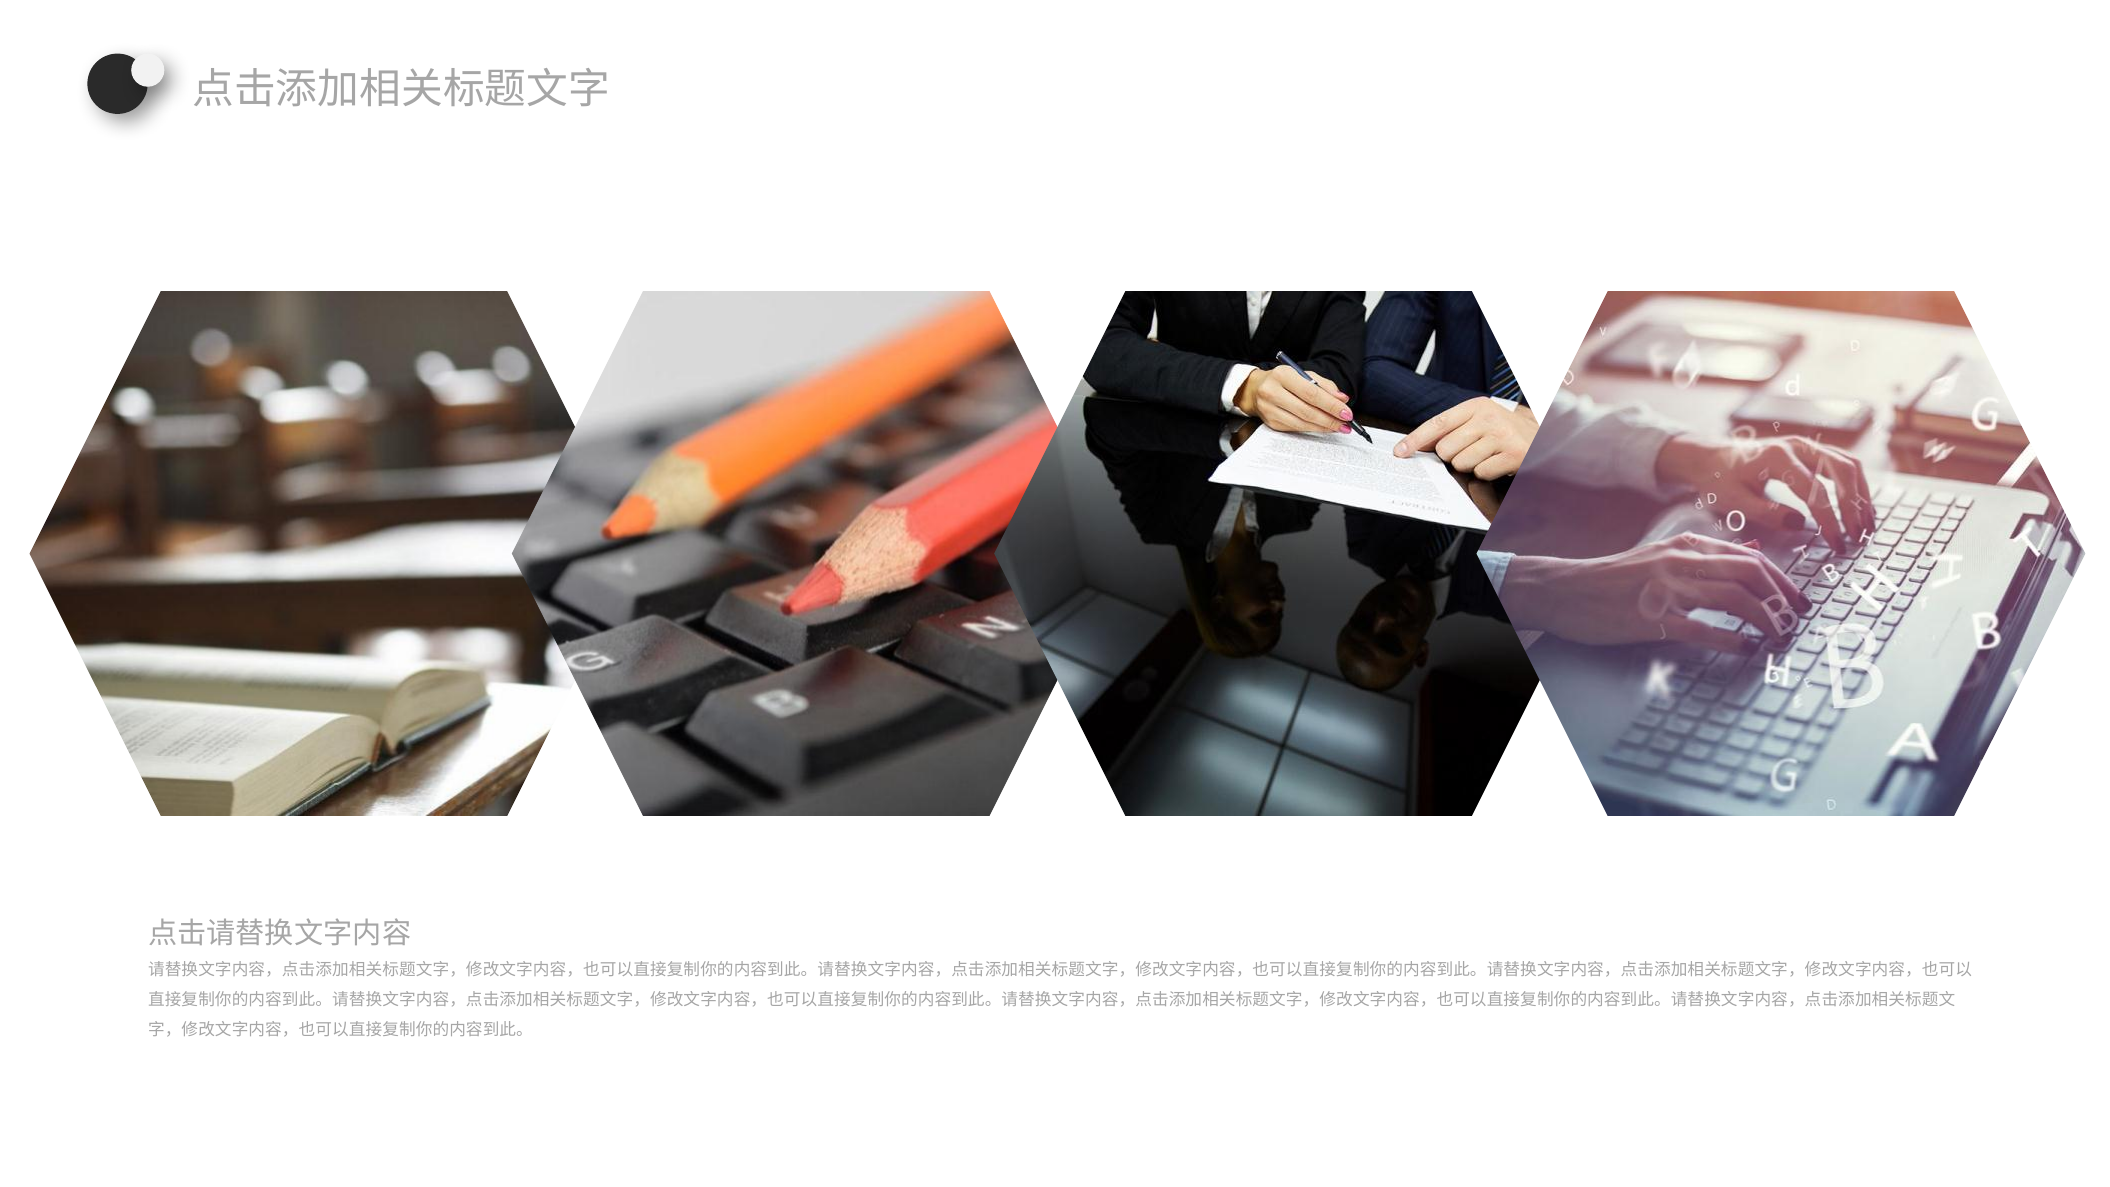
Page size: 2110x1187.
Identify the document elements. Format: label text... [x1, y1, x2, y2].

text_box 点击请替换文字内容 请替换文字内容，点击添加相关标题文字，修改文字内容，也可以直接复制你的内容到此。请替换文字内容，点击添加相关标题文字，修改文字内容，也可以直接复制你的内容到此。请替换文字内容，点击添加相关标题文字，修改文字内容，也可以直接复制你的内容到此。请替换文字内容，点击添加相关标题文字，修改文字内容，也可以直接复制你的内容到此。请替换文字内容，点击添加相关标题文字，修改文字内容，也可以直接复制你的内容到此。请替换文字内容，点击添加相关标题文字，修改文字内容，也可以直接复制你的内容到此。 [133, 889, 1993, 1047]
text_box [86, 52, 142, 115]
text_box 点击添加相关标题文字 [176, 53, 680, 114]
text_box [1475, 290, 2087, 817]
text_box [28, 290, 575, 817]
text_box [130, 52, 166, 88]
text_box [993, 290, 1540, 817]
text_box [510, 290, 1057, 817]
